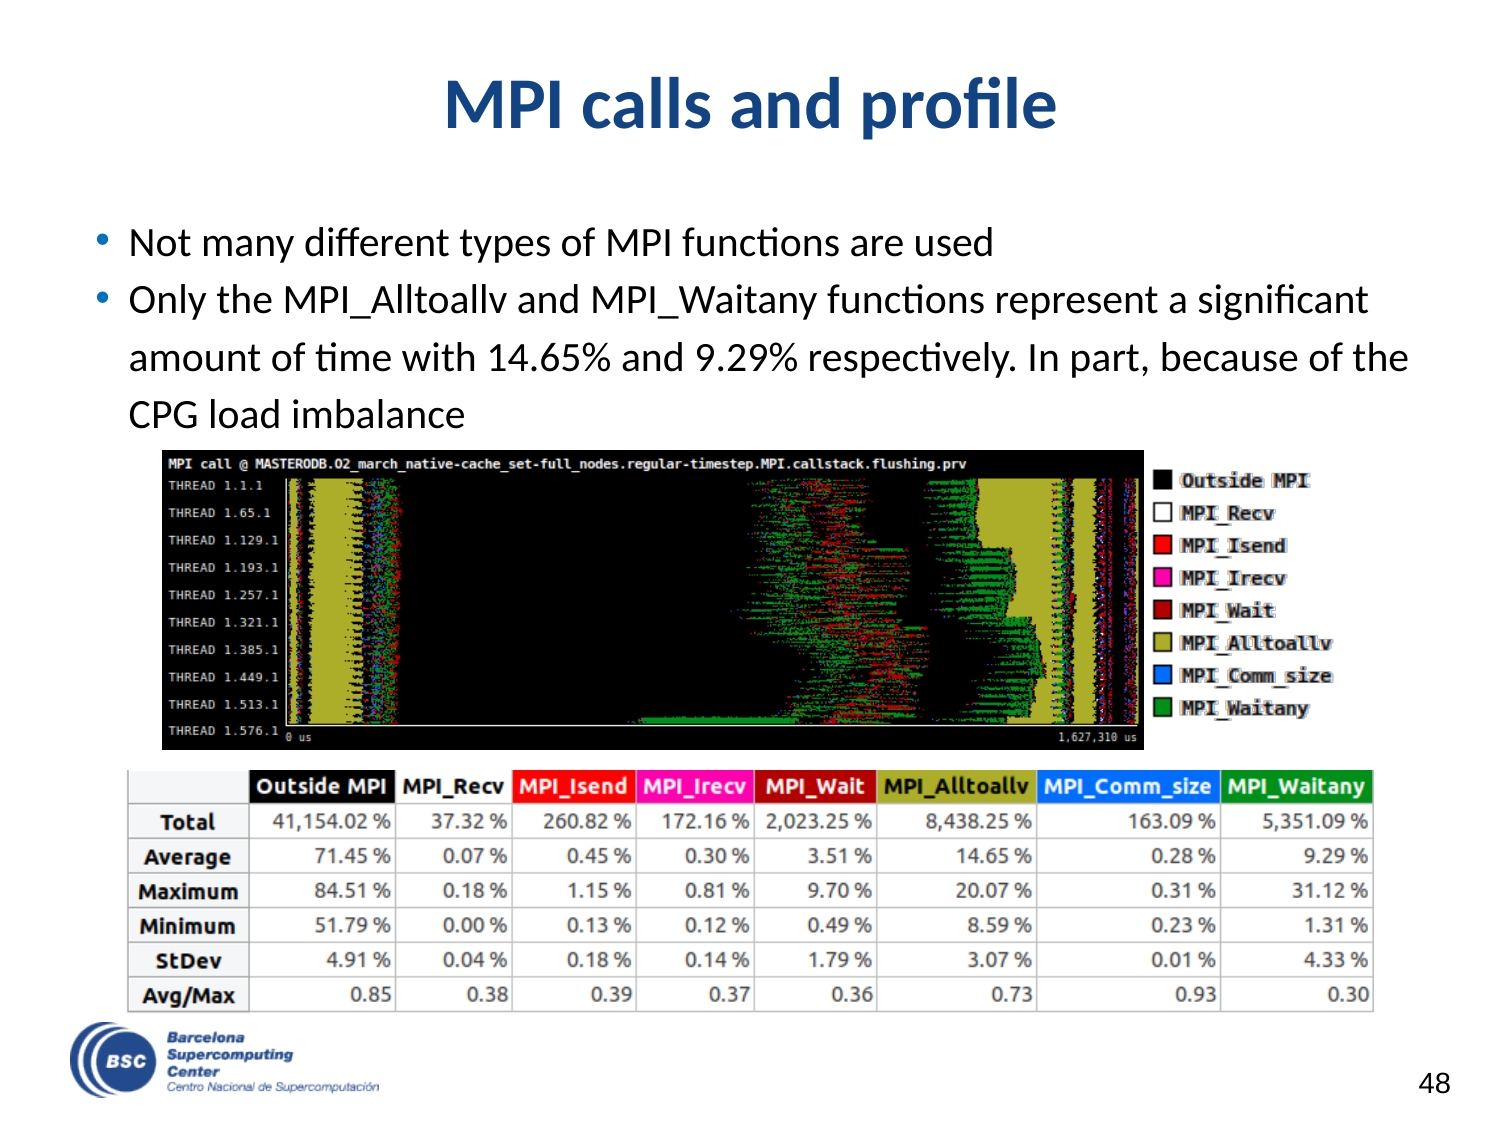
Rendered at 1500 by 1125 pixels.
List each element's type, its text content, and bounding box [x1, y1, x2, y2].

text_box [161, 449, 1341, 750]
picture [70, 1022, 379, 1098]
title MPI calls and profile [76, 35, 1427, 174]
picture [126, 770, 1374, 1014]
list Not many different types of MPI functions are used Only the MPI_Alltoallv and MPI_Waitany functions represent a significant amount of time with 14.65% and 9.29% respectively. In part, because of the CPG load imbalance [76, 199, 1427, 442]
slide_number ‹#› [1403, 1038, 1494, 1125]
